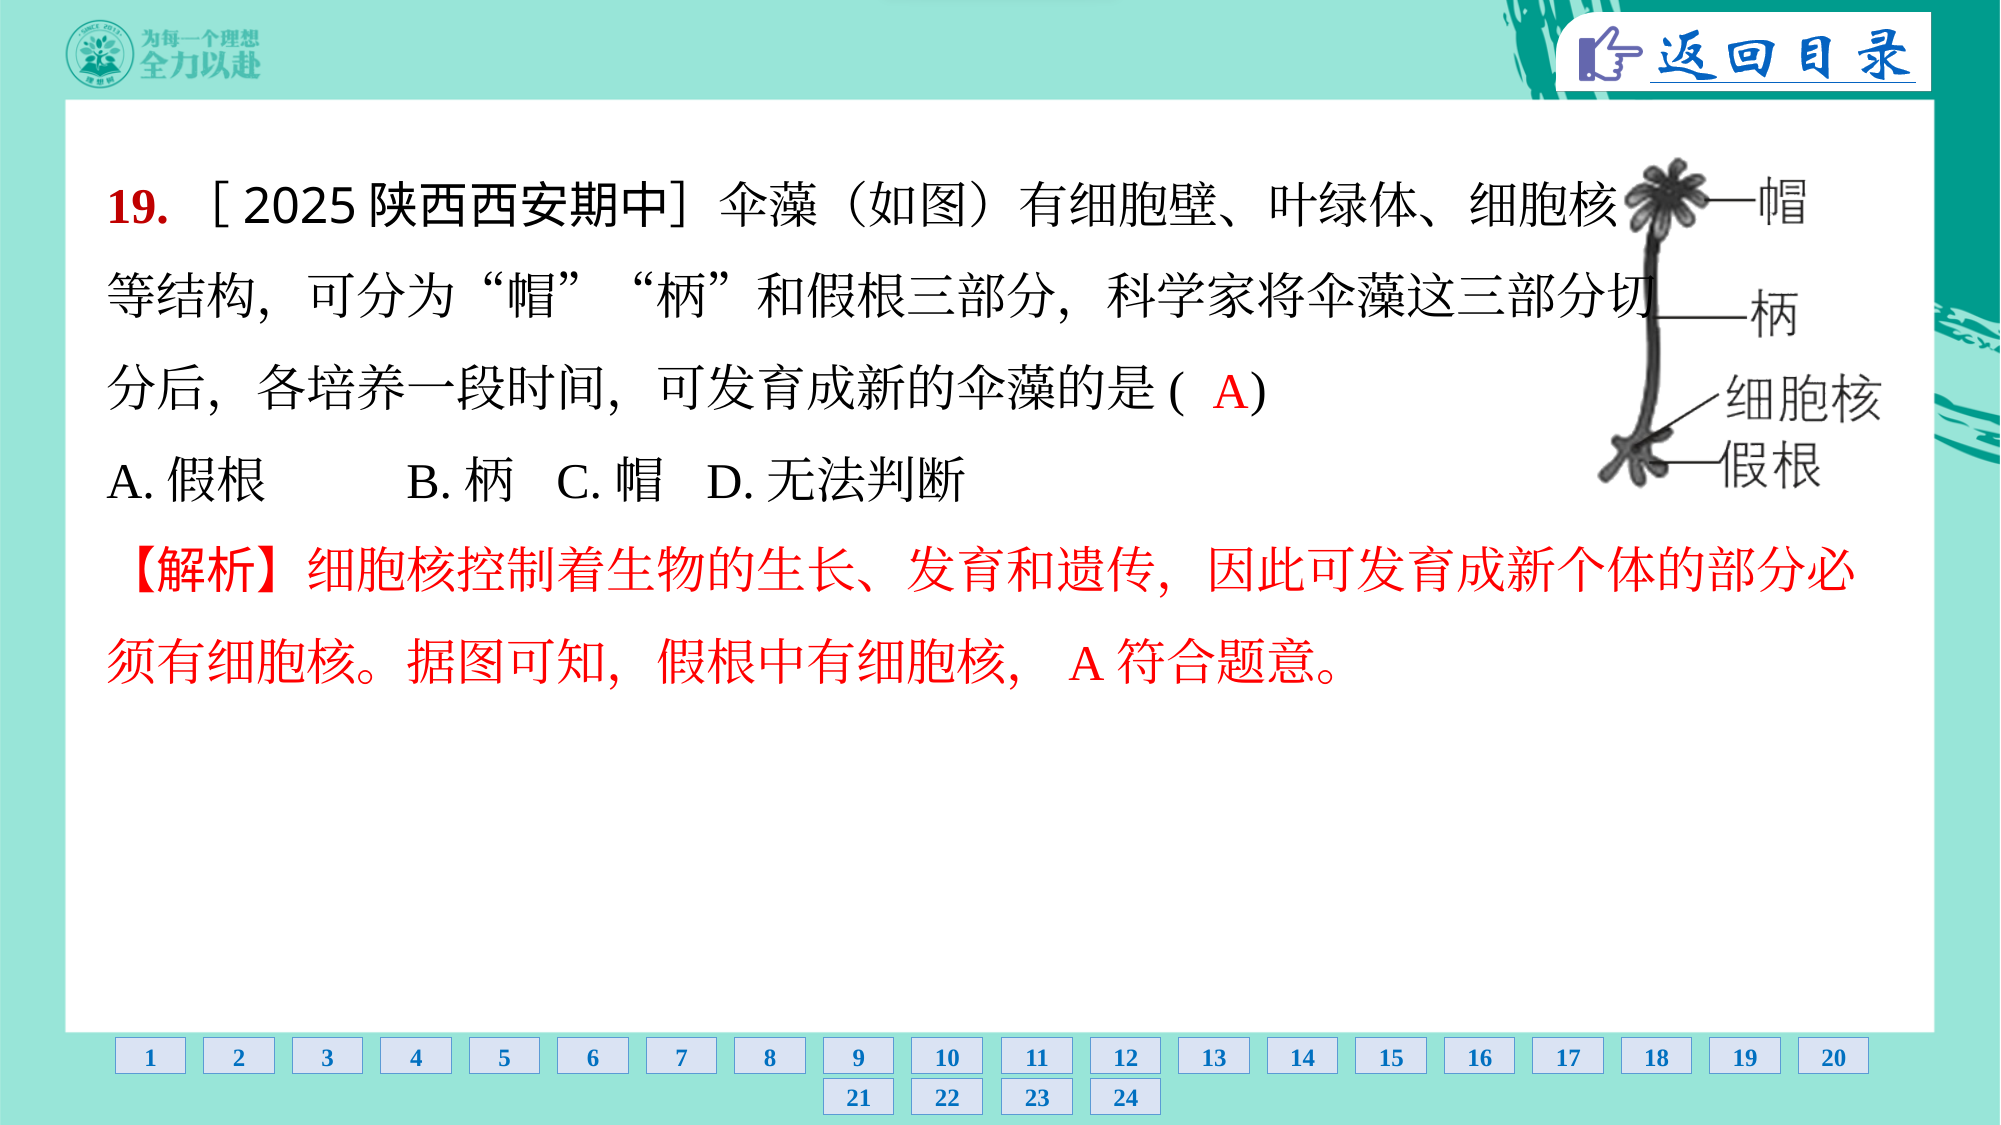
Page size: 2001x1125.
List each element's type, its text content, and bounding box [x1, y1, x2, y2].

text_box 19.［2025陕西西安期中］伞藻（如图）有细胞壁、叶绿体、细胞核 等结构，可分为“帽”“柄”和假根三部分，科学家将伞藻这三部分切 分后，各培养一段时间，可发育成新的伞藻的是( ) [106, 141, 1581, 417]
text_box A.假根 B.柄 C.帽 D.无法判断 [106, 420, 1581, 506]
text_box A [1194, 326, 1267, 419]
picture [0, 0, 2000, 1125]
text_box 【解析】细胞核控制着生物的生长、发育和遗传，因此可发育成新个体的部分必 须有细胞核。据图可知，假根中有细胞核，A符合题意。 [106, 506, 1894, 690]
